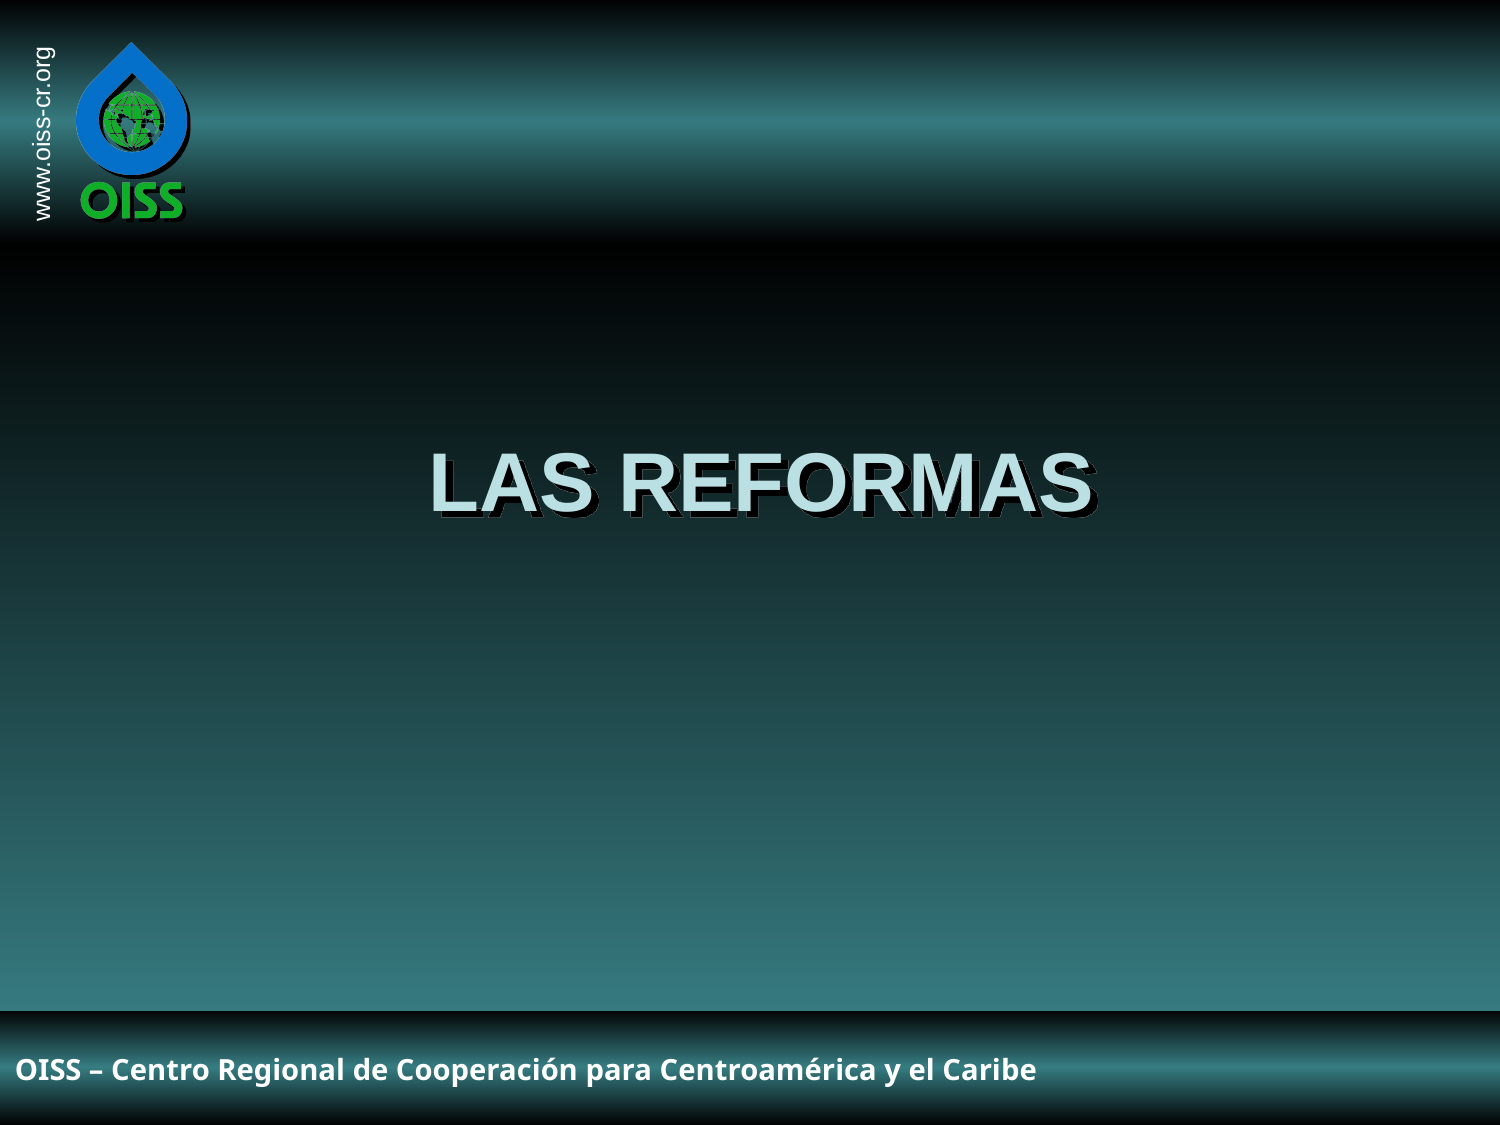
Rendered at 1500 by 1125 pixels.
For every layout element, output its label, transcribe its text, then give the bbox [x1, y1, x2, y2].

picture [76, 42, 187, 221]
title LAS REFORMAS [123, 420, 1400, 645]
